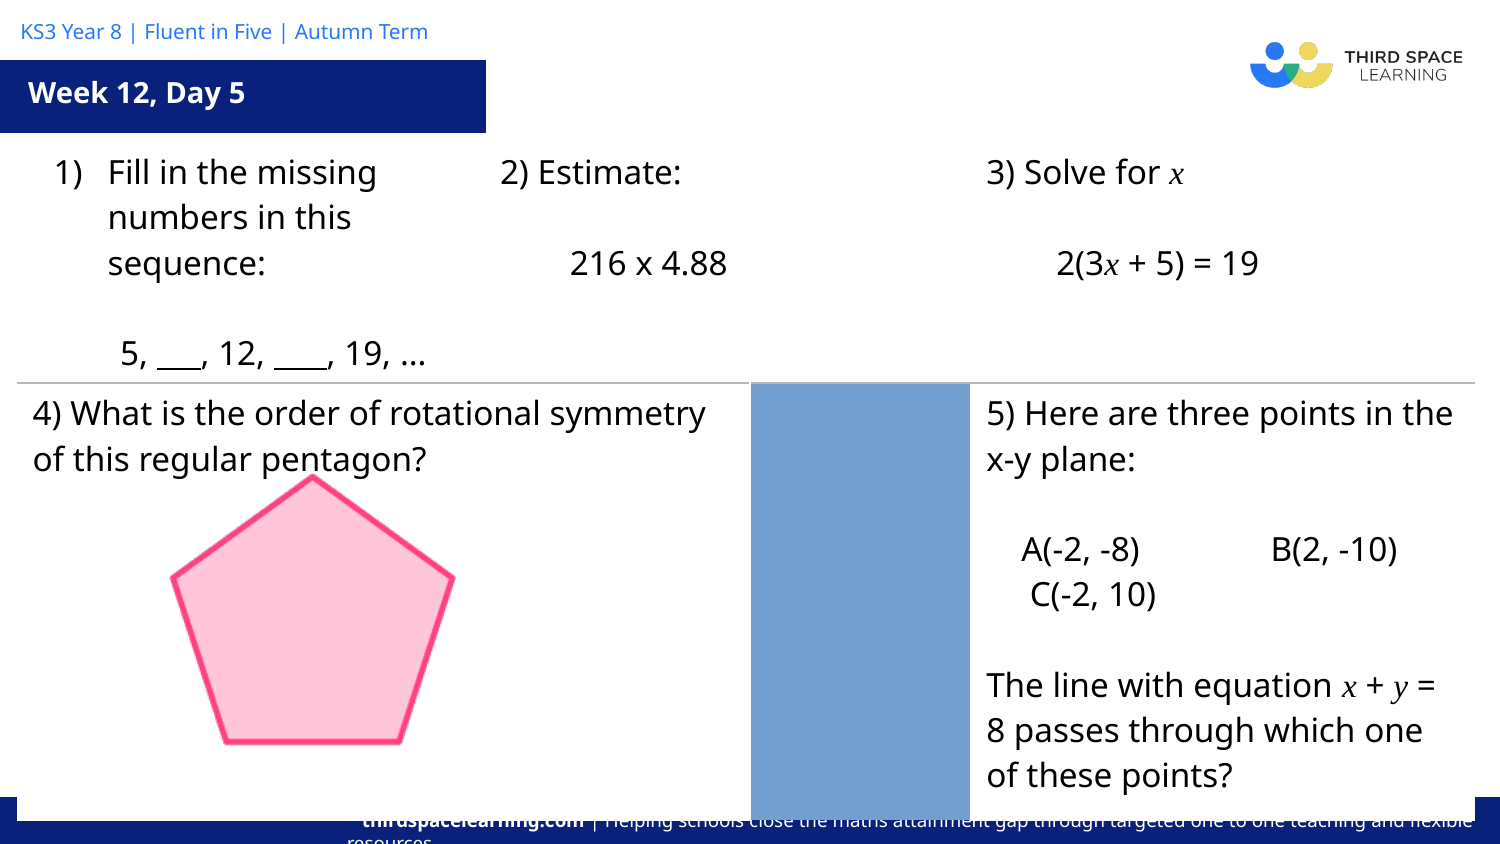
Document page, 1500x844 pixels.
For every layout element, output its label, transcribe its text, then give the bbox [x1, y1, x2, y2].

table_cell 4) What is the order of rotational symmetry of this regular pentagon? [19, 384, 749, 819]
table_header Fill in the missing numbers in this sequence: 5, , 12, , 19, … [19, 142, 484, 382]
picture [166, 473, 461, 771]
table_header 2) Estimate: 216 x 4.88 [486, 142, 970, 382]
table_header 3) Solve for x 2(3x + 5) = 19 [972, 142, 1474, 382]
table_cell 5) Here are three points in the x-y plane: A(-2, -8) B(2, -10) C(-2, 10) The line with equation x + y = 8 passes through which one of these points? [972, 384, 1474, 819]
text_box Week 12, Day 5 [13, 59, 383, 125]
picture [1250, 33, 1465, 99]
